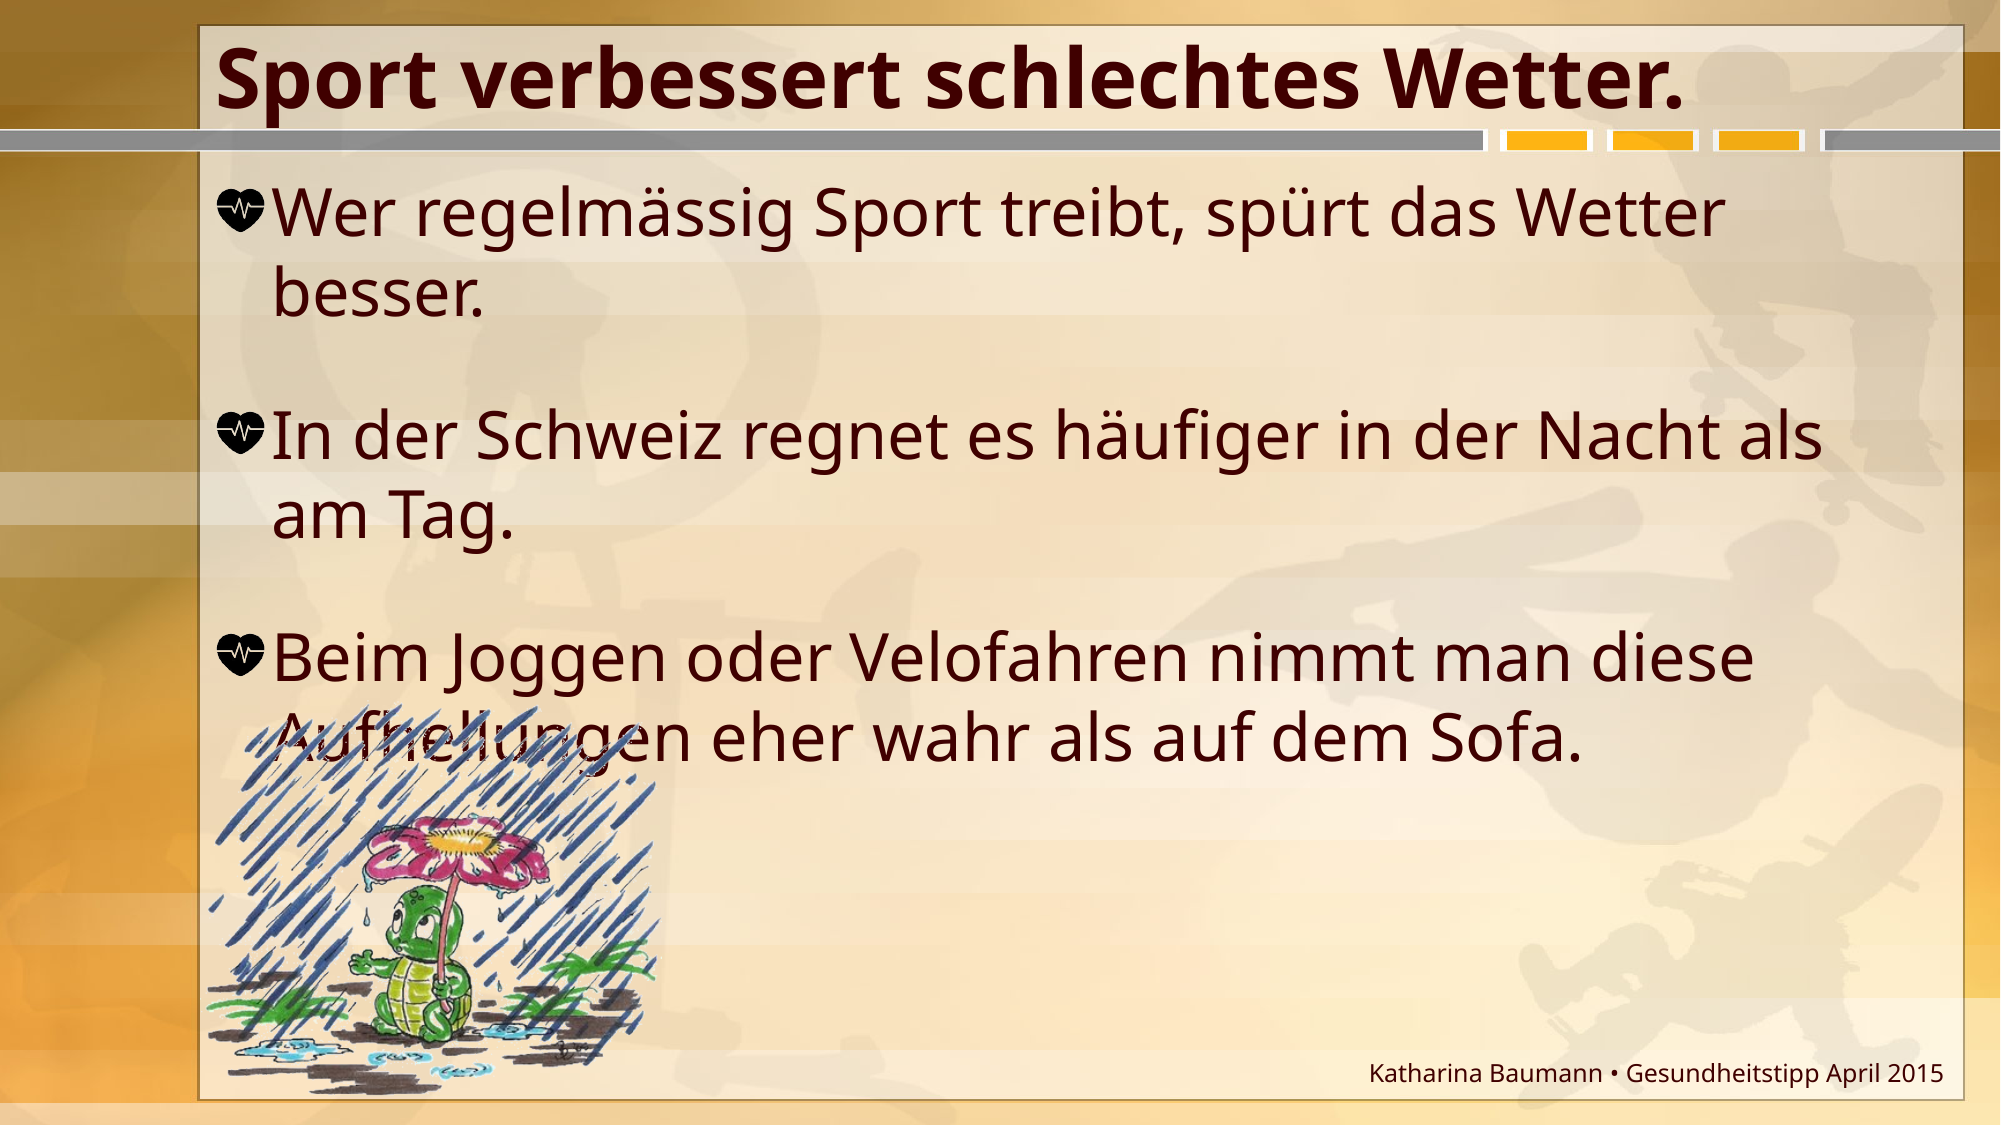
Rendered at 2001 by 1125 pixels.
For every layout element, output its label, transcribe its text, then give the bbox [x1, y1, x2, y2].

picture [0, 0, 2001, 1125]
footer Katharina Baumann • Gesundheitstipp April 2015 [1326, 1050, 1961, 1100]
list Wer regelmässig Sport treibt, spürt das Wetter besser. In der Schweiz regnet es häufiger in der Nacht als am Tag. Beim Joggen oder Velofahren nimmt man diese Aufhellungen eher wahr als auf dem Sofa. [200, 162, 1950, 1050]
title Sport verbessert schlechtes Wetter. [200, 0, 1950, 150]
